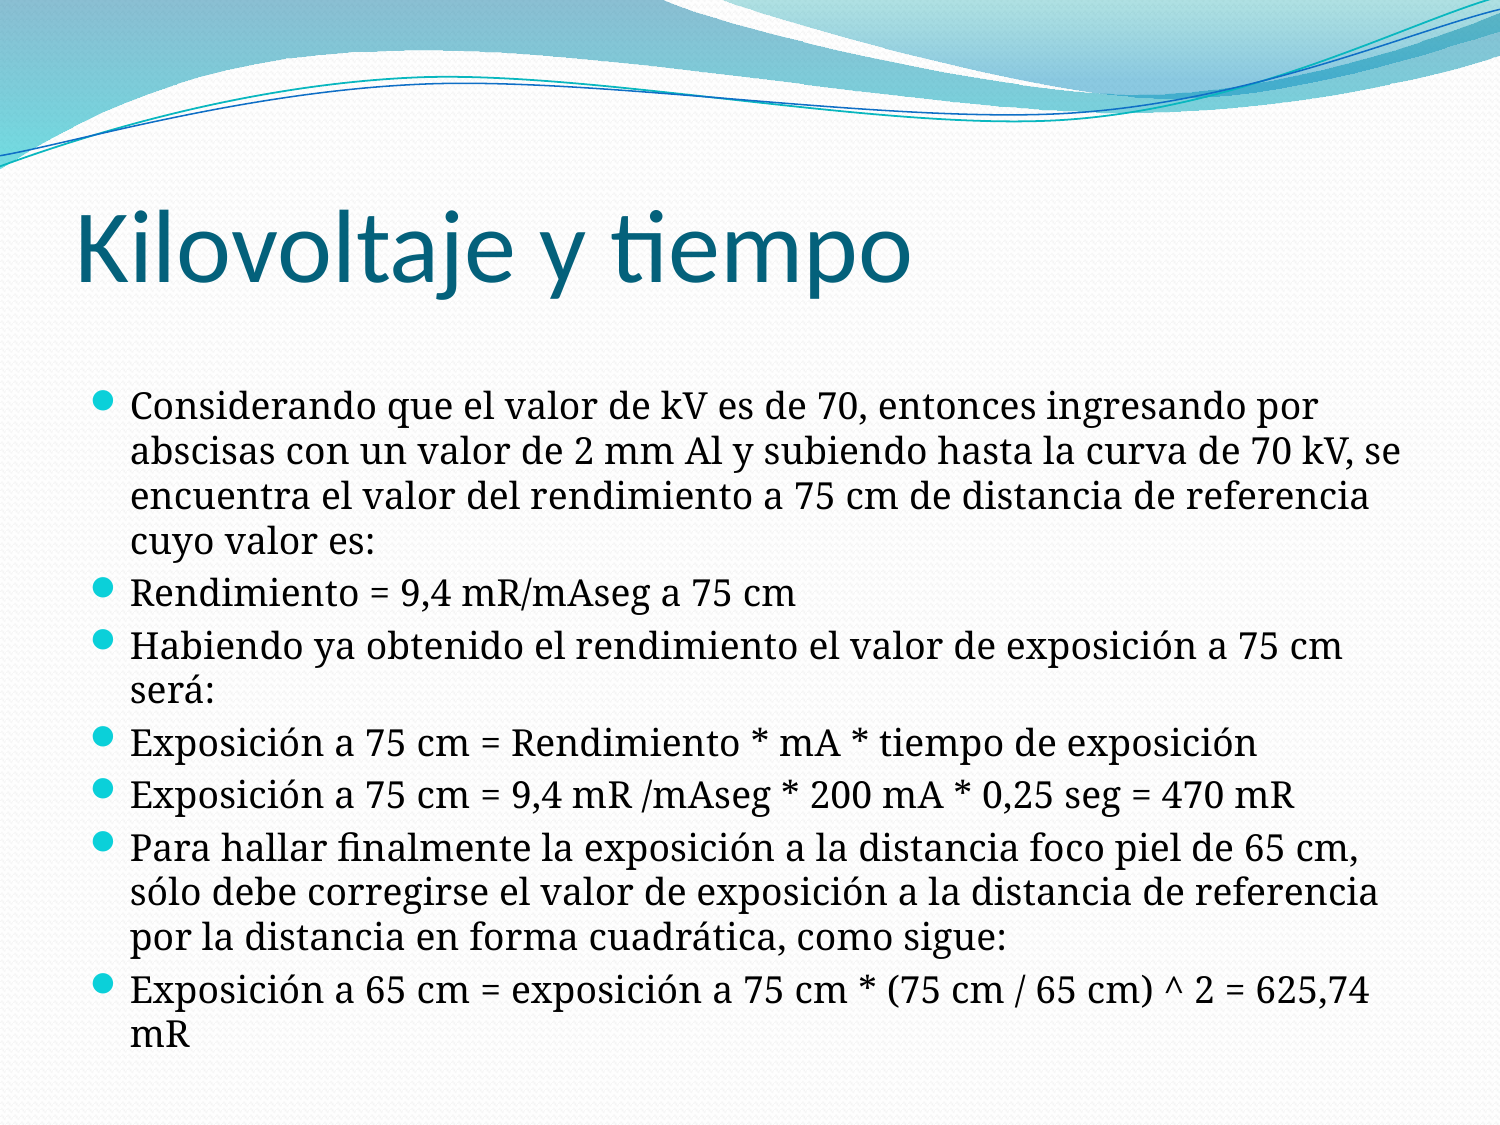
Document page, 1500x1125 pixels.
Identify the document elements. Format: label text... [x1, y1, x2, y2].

list Considerando que el valor de kV es de 70, entonces ingresando por abscisas con un valor de 2 mm Al y subiendo hasta la curva de 70 kV, se encuentra el valor del rendimiento a 75 cm de distancia de referencia cuyo valor es: Rendimiento = 9,4 mR/mAseg a 75 cm Habiendo ya obtenido el rendimiento el valor de exposición a 75 cm será: Exposición a 75 cm = Rendimiento * mA * tiempo de exposición Exposición a 75 cm = 9,4 mR /mAseg * 200 mA * 0,25 seg = 470 mR Para hallar finalmente la exposición a la distancia foco piel de 65 cm, sólo debe corregirse el valor de exposición a la distancia de referencia por la distancia en forma cuadrática, como sigue: Exposición a 65 cm = exposición a 75 cm * (75 cm / 65 cm) ^ 2 = 625,74 mR [75, 375, 1425, 1067]
title Kilovoltaje y tiempo [75, 115, 1425, 303]
